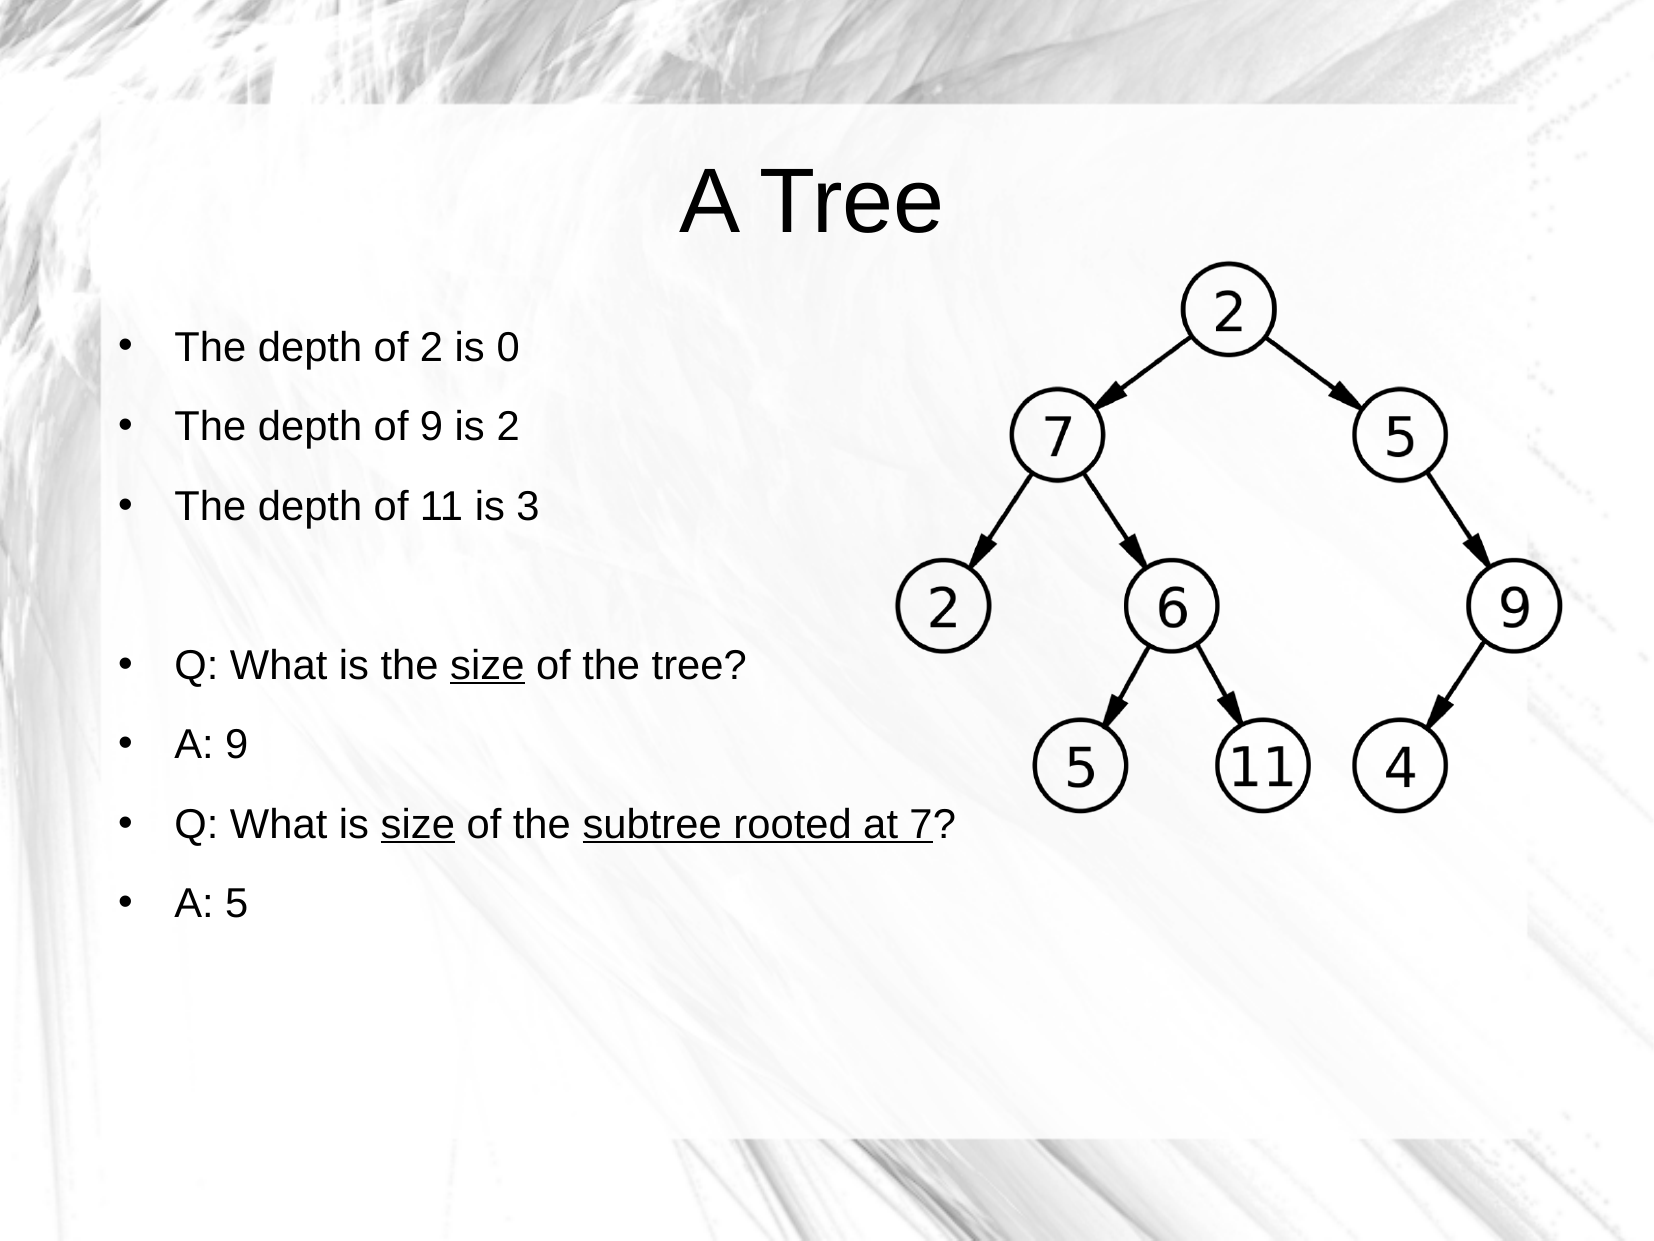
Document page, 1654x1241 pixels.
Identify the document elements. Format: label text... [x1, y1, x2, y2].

picture [0, 0, 1654, 1241]
title A Tree [118, 112, 1506, 281]
list The depth of 2 is 0 The depth of 9 is 2 The depth of 11 is 3 Q: What is the size of the tree? A: 9 Q: What is size of the subtree rooted at 7? A: 5 [118, 319, 1571, 1102]
